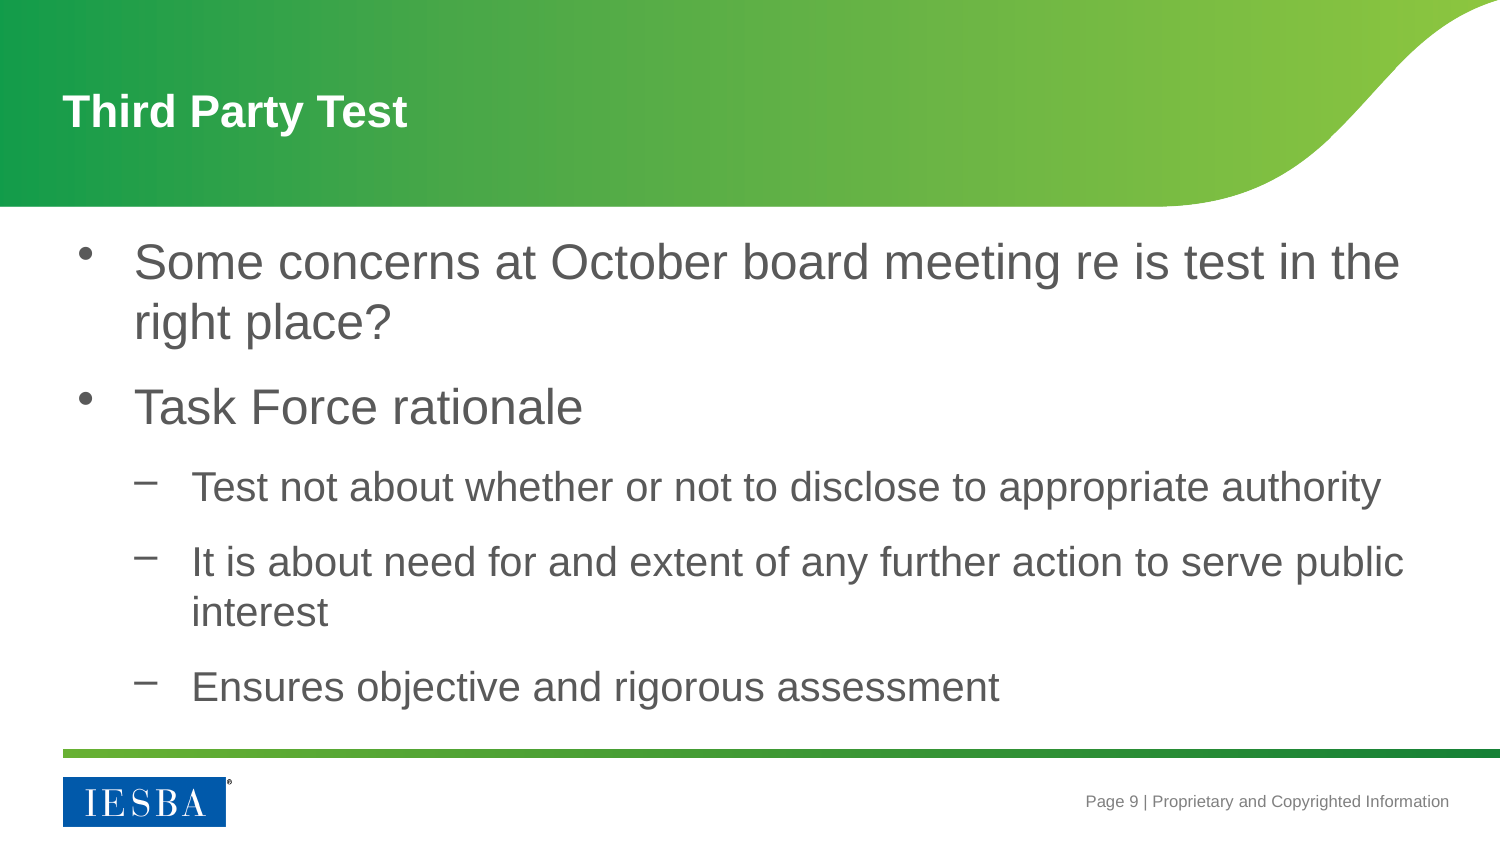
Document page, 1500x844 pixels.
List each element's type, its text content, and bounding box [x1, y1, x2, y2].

picture [0, 0, 1500, 207]
picture [63, 777, 232, 827]
title Third Party Test [62, 46, 1300, 172]
list Some concerns at October board meeting re is test in the right place? Task Force rationale Test not about whether or not to disclose to appropriate authority It is about need for and extent of any further action to serve public interest Ensures objective and rigorous assessment [62, 221, 1450, 735]
